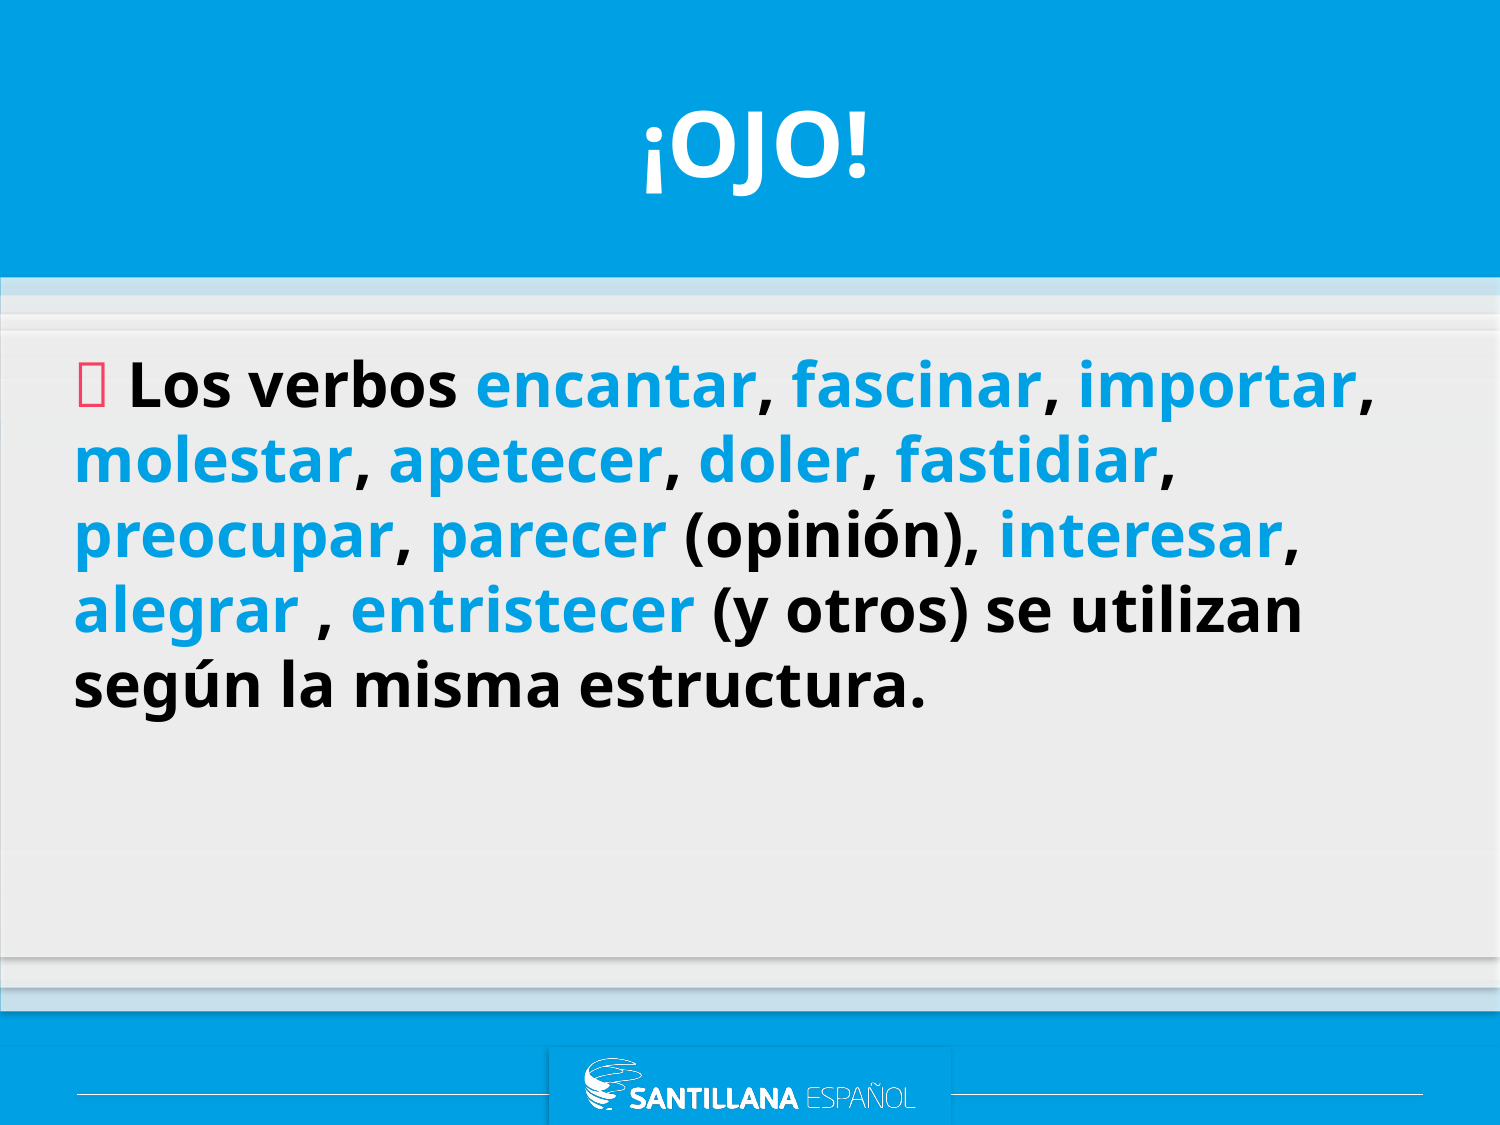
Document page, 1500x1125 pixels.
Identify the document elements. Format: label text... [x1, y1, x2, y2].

text_box  Los verbos encantar, fascinar, importar, molestar, apetecer, doler, fastidiar, preocupar, parecer (opinión), interesar, alegrar , entristecer (y otros) se utilizan según la misma estructura. [58, 338, 1453, 778]
text_box ¡OJO! [17, 78, 1495, 244]
